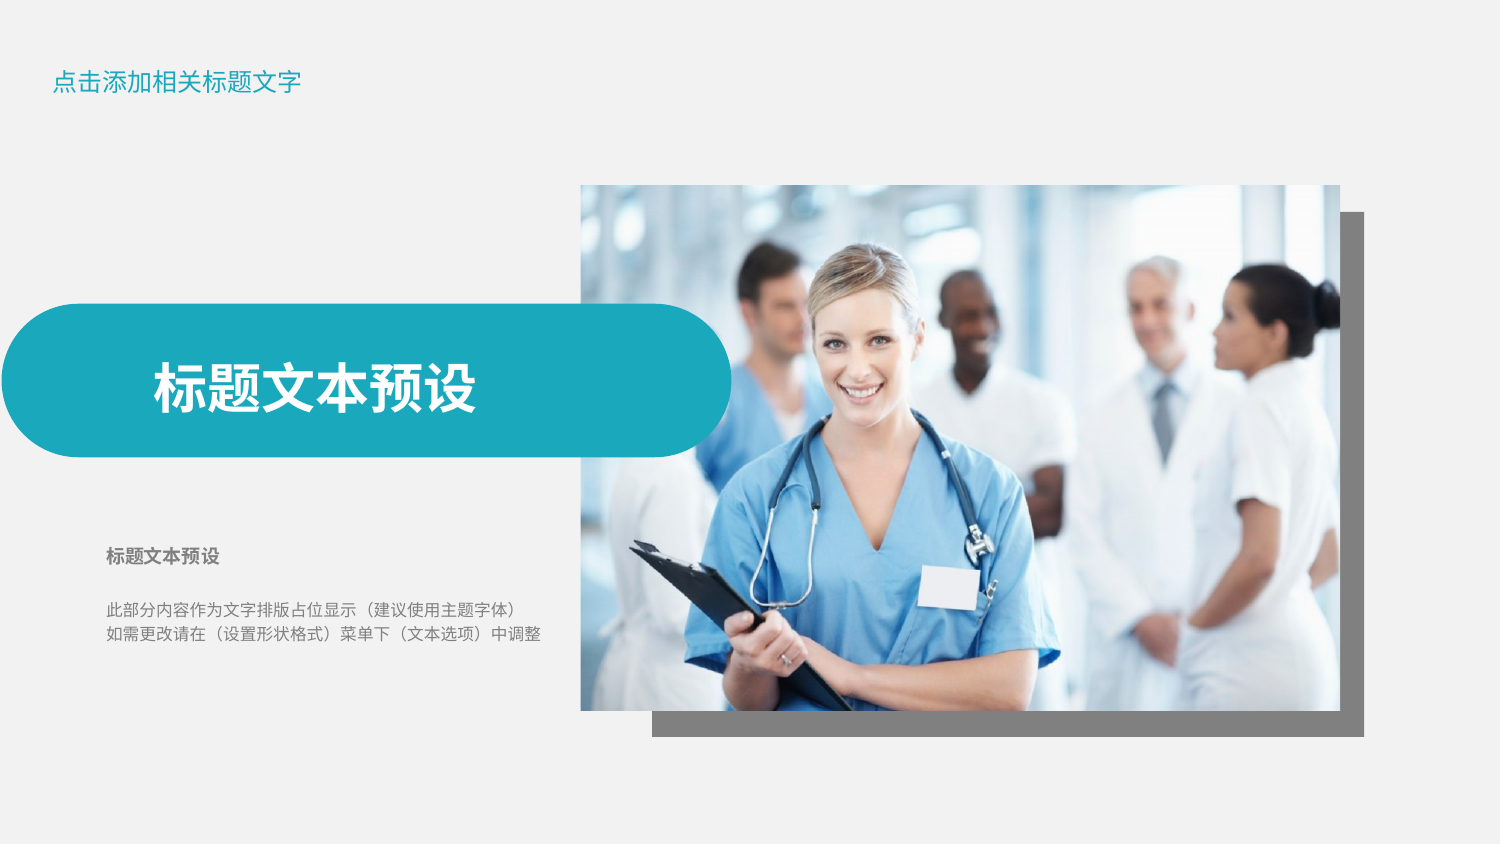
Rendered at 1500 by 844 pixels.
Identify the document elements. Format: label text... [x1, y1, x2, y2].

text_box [580, 185, 1365, 738]
text_box 此部分内容作为文字排版占位显示（建议使用主题字体） 如需更改请在（设置形状格式）菜单下（文本选项）中调整 [91, 588, 561, 659]
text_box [1, 303, 732, 458]
text_box 标题文本预设 [91, 537, 561, 576]
